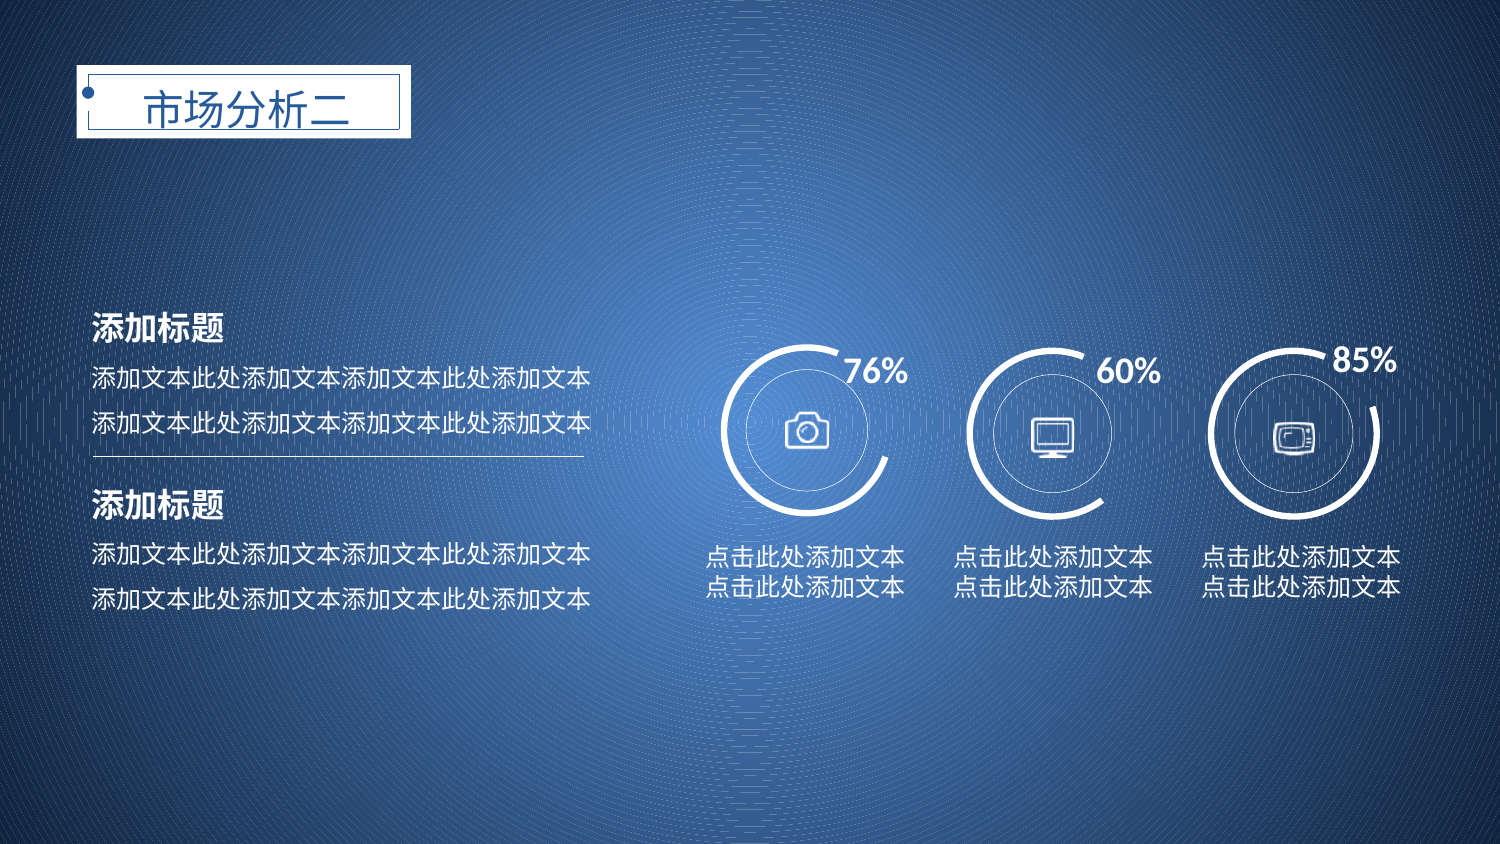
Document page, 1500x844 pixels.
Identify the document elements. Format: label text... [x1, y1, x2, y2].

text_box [938, 338, 1181, 611]
text_box 添加标题 添加文本此处添加文本添加文本此处添加文本 添加文本此处添加文本添加文本此处添加文本 [76, 456, 680, 621]
text_box 添加标题 添加文本此处添加文本添加文本此处添加文本 添加文本此处添加文本添加文本此处添加文本 [76, 280, 680, 445]
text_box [1186, 327, 1443, 611]
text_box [76, 51, 412, 139]
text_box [690, 338, 937, 611]
